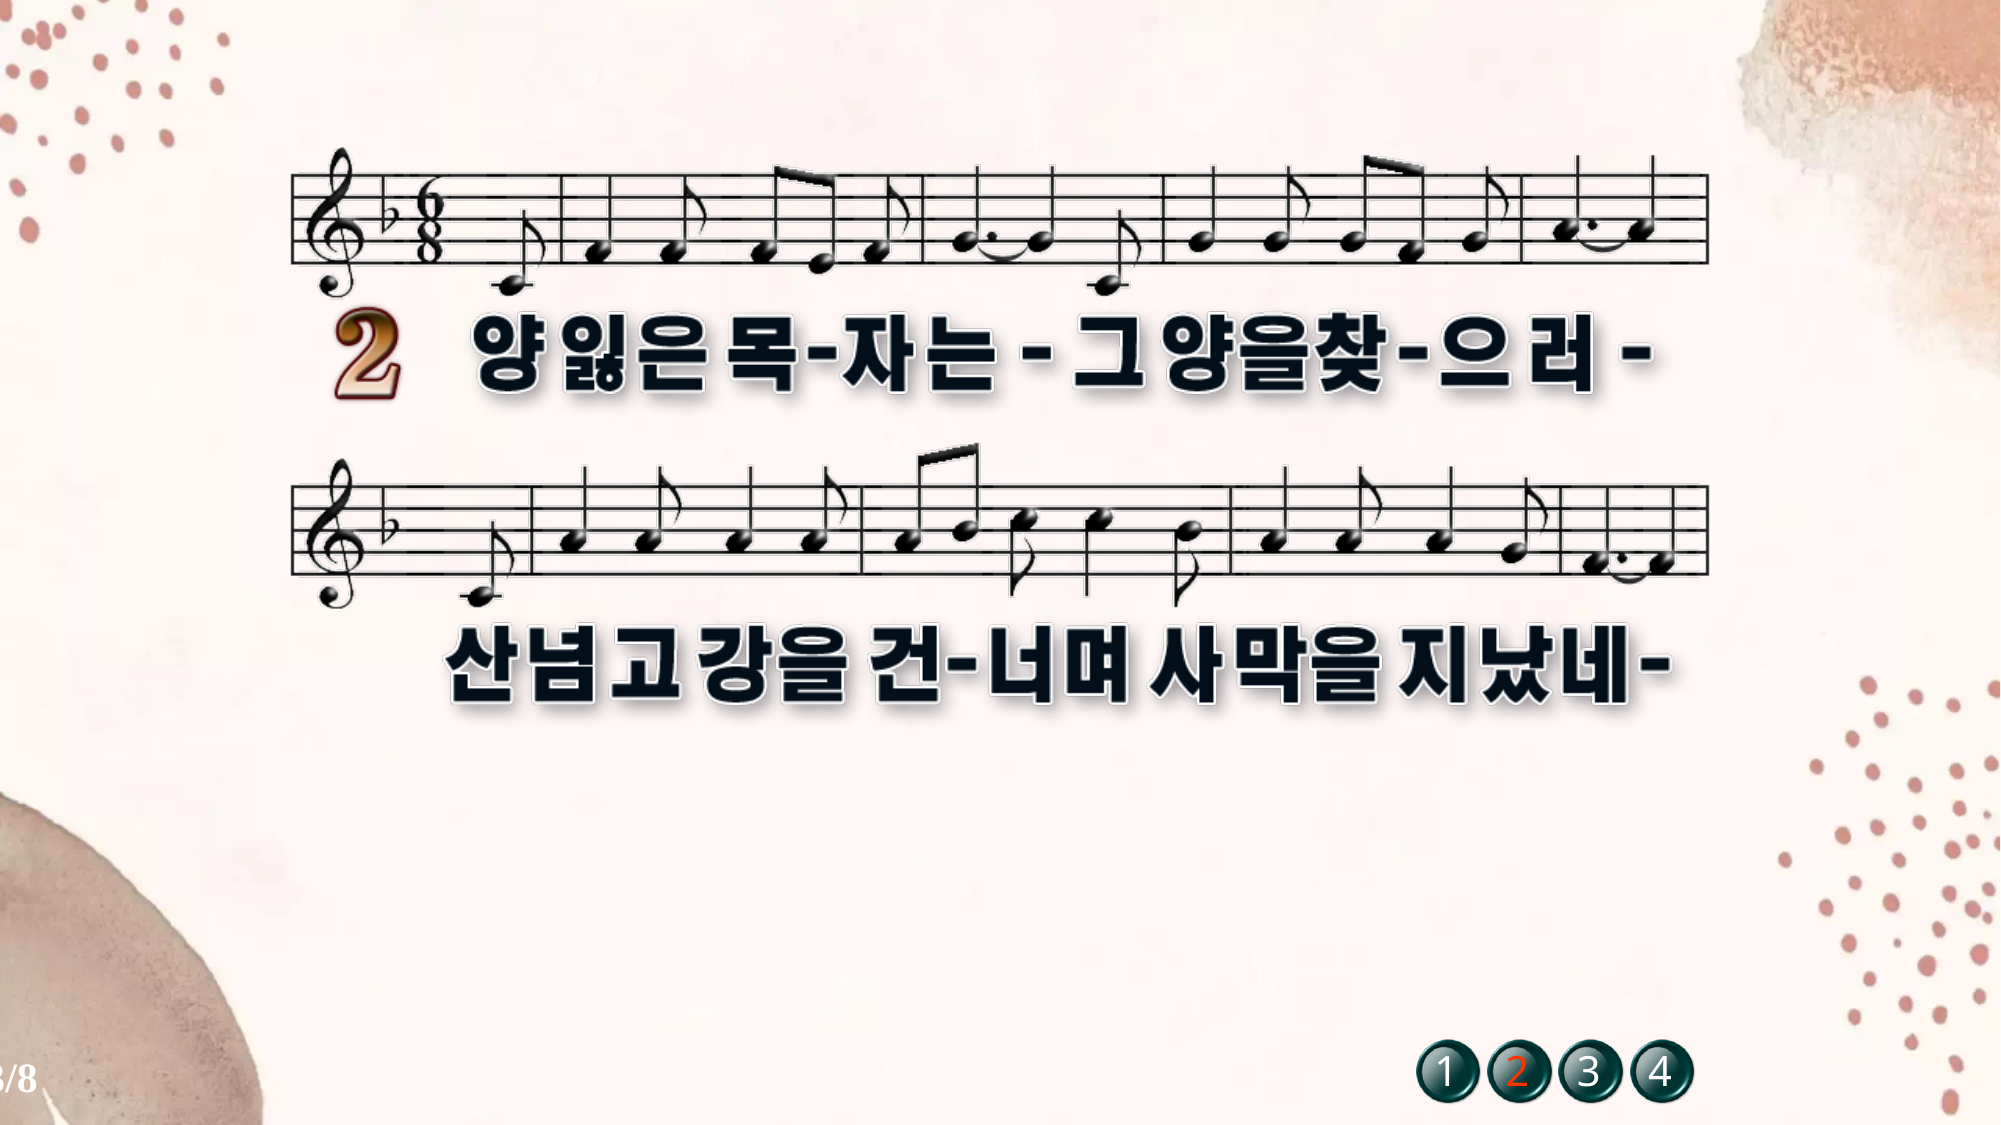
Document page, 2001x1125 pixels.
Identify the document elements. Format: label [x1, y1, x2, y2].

text_box [1555, 1035, 1626, 1106]
text_box [1627, 1035, 1697, 1106]
text_box [1484, 1035, 1555, 1106]
picture [0, 0, 2001, 1125]
text_box [1413, 1035, 1484, 1106]
